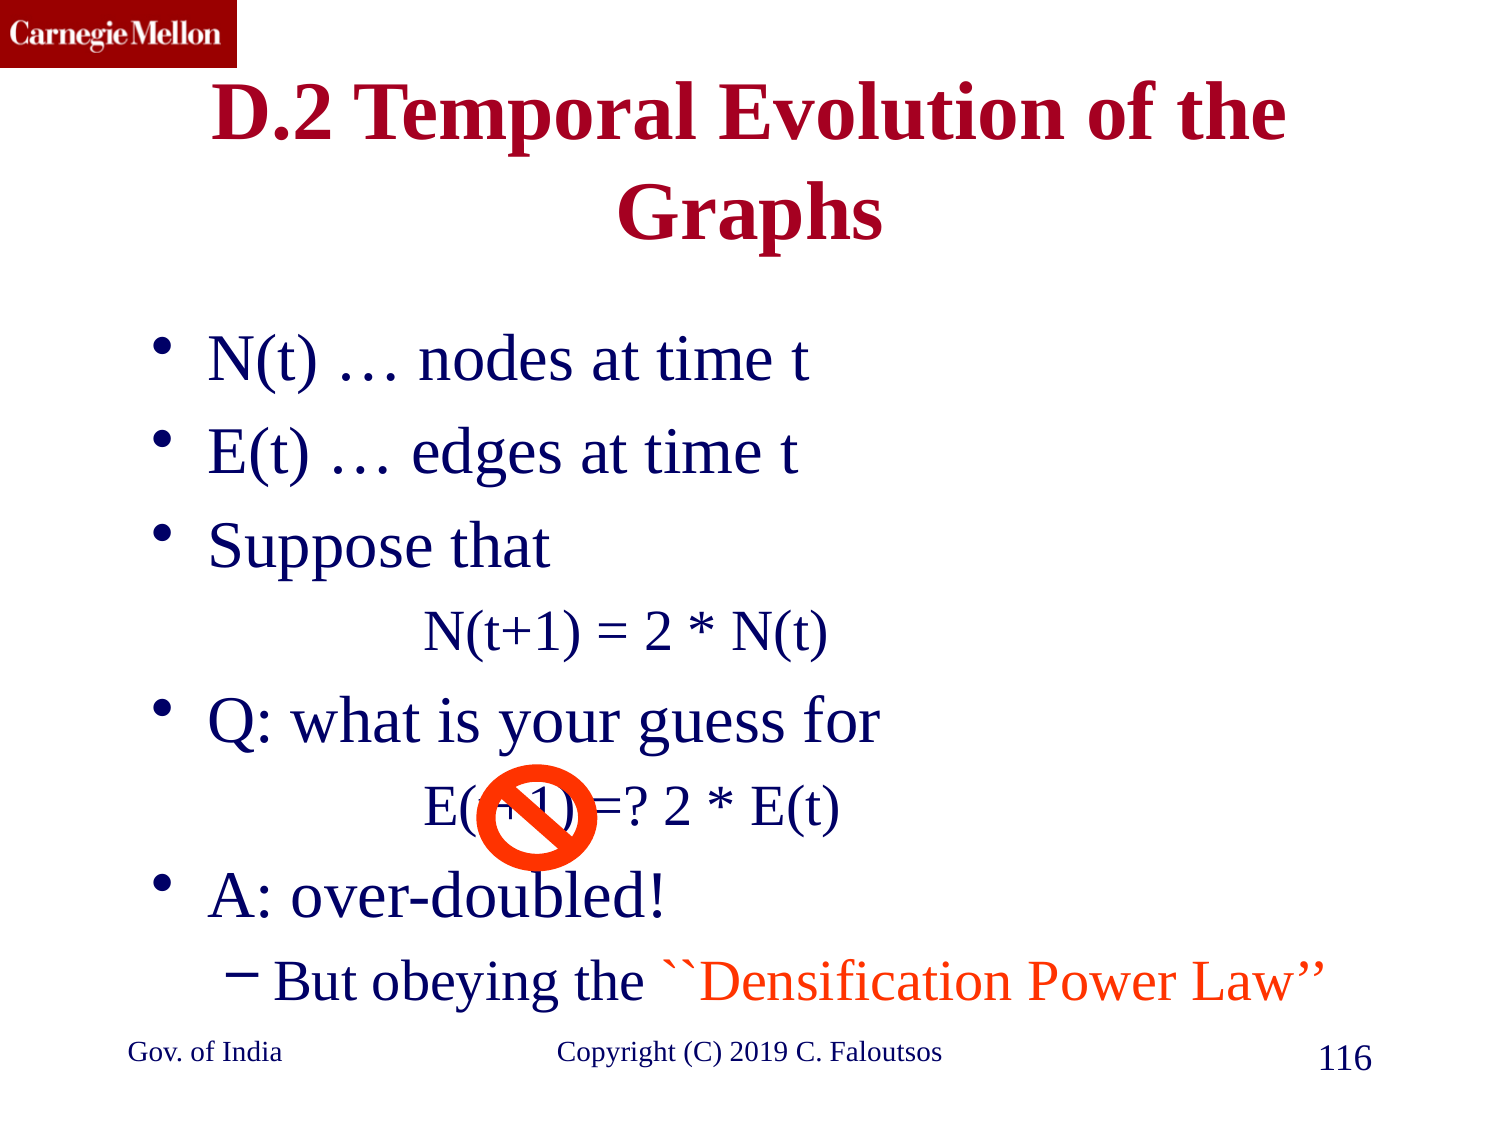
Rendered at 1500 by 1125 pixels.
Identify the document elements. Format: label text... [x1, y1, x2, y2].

picture [0, 0, 237, 68]
title D.2 Temporal Evolution of the Graphs [112, 99, 1388, 213]
text_box [478, 766, 596, 869]
footer Copyright (C) 2019 C. Faloutsos [512, 1024, 988, 1101]
slide_number Gov. of India [112, 1024, 426, 1101]
list N(t) … nodes at time t E(t) … edges at time t Suppose that N(t+1) = 2 * N(t) Q: what is your guess for E(t+1) =? 2 * E(t) A: over-doubled! But obeying the ``Densification Power Law’’ [135, 305, 1388, 982]
slide_number 116 [1074, 1024, 1388, 1101]
